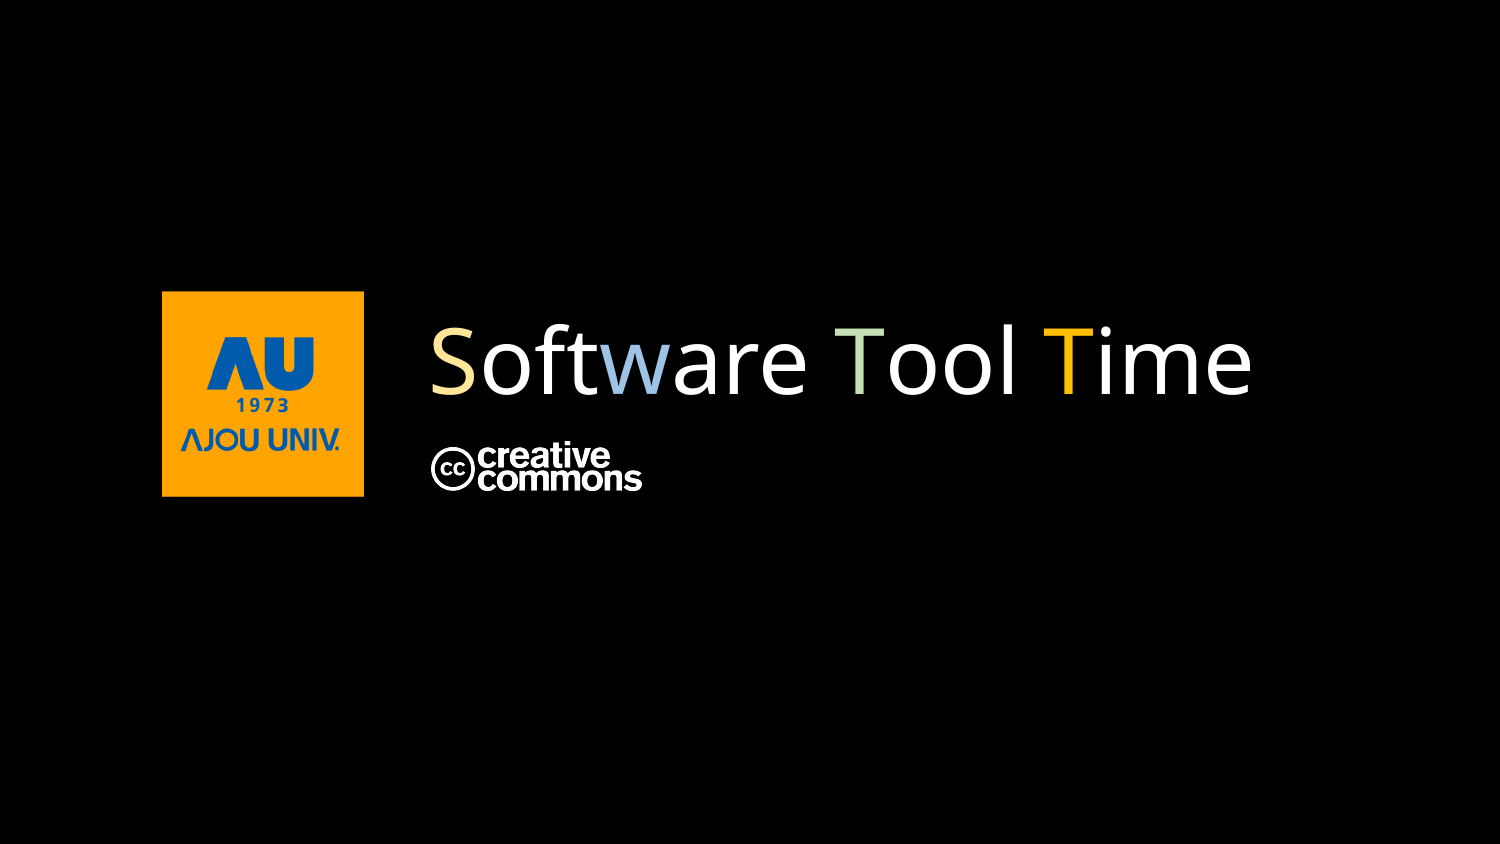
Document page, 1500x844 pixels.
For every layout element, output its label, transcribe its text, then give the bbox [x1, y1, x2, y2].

picture [430, 440, 643, 492]
text_box Software Tool Time [414, 295, 1338, 421]
picture [162, 291, 364, 497]
